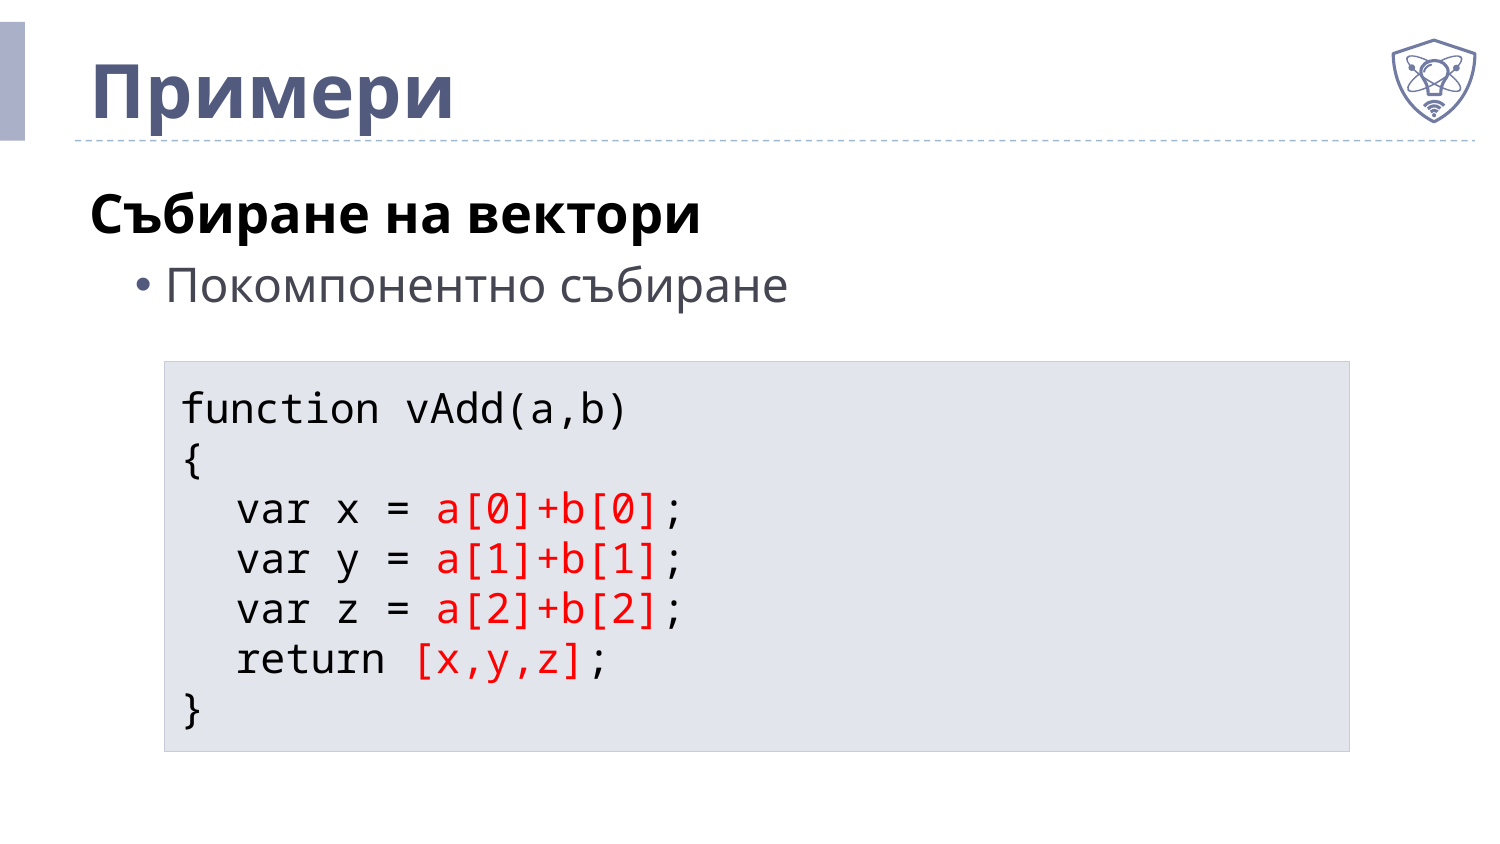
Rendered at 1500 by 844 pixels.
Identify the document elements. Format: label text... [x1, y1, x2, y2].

list Събиране на вектори Покомпонентно събиране [75, 171, 1475, 835]
text_box function vAdd(a,b) { var x = a[0]+b[0]; var y = a[1]+b[1]; var z = a[2]+b[2]; return [x,y,z]; } [164, 361, 1350, 752]
title Примери [75, 18, 1475, 141]
